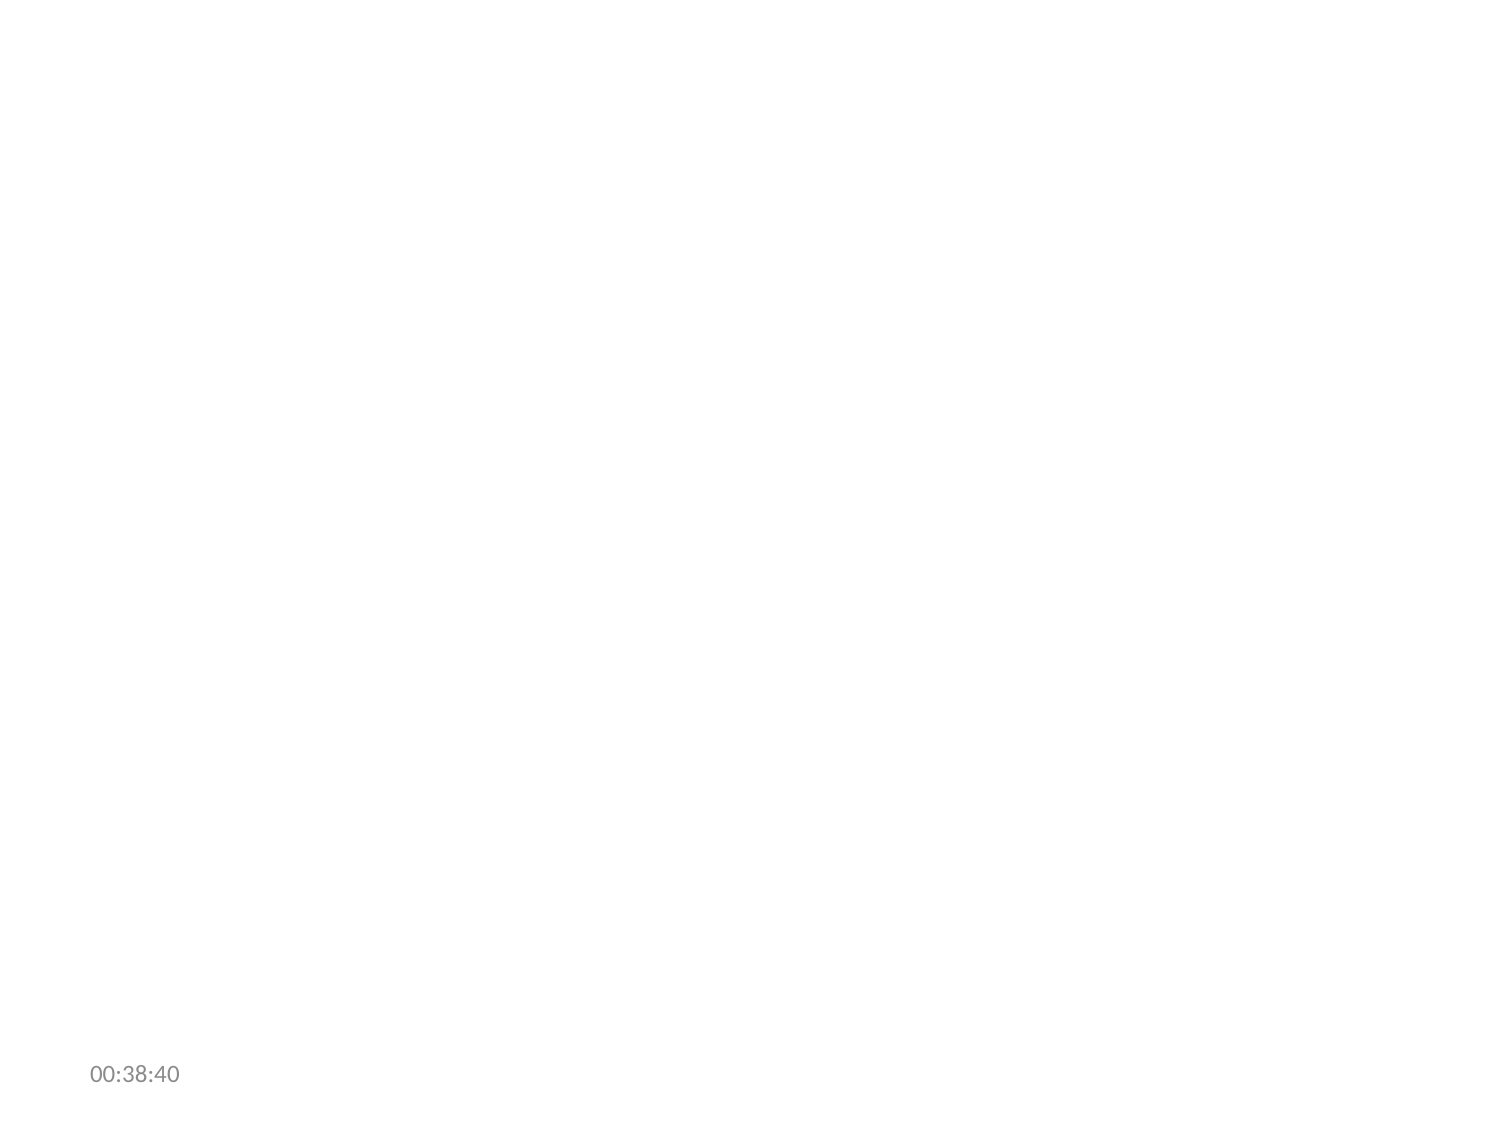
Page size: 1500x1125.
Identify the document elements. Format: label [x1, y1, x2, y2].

slide_number [75, 1042, 425, 1103]
